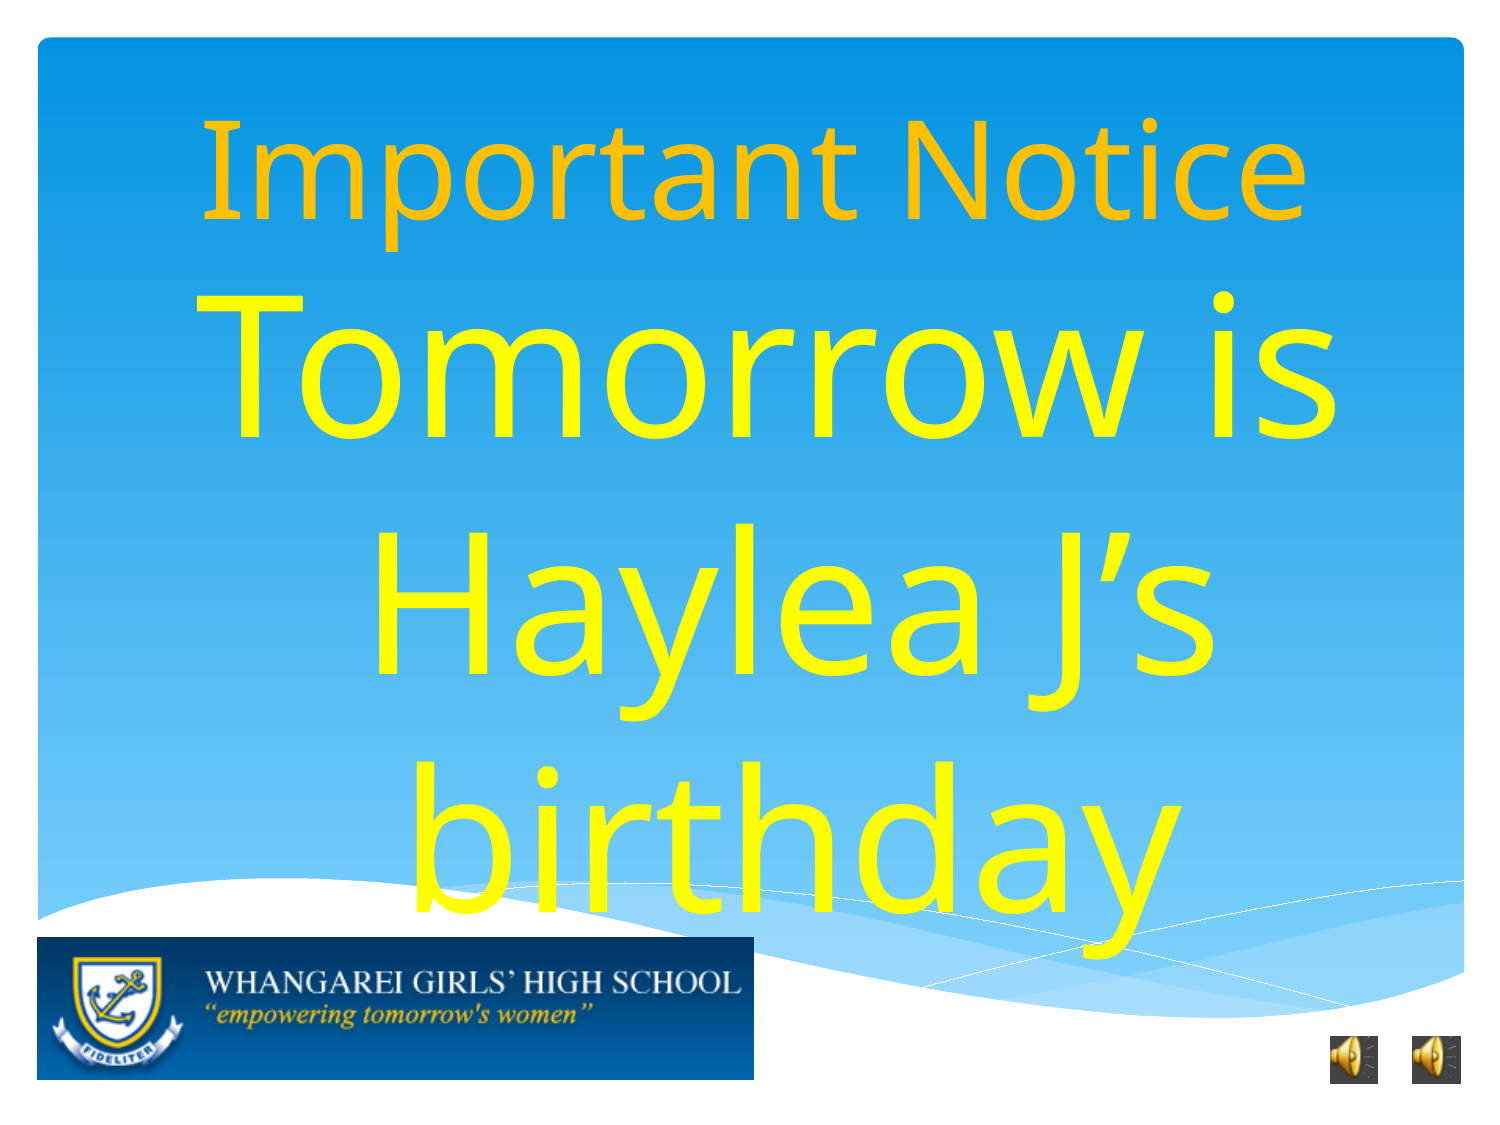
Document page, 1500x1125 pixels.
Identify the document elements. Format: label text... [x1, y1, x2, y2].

text_box Tomorrow is Haylea J’s birthday [149, 231, 1391, 963]
picture [1411, 1034, 1462, 1086]
text_box Important Notice [149, 37, 1362, 255]
picture [37, 937, 754, 1080]
picture [1328, 1034, 1380, 1086]
